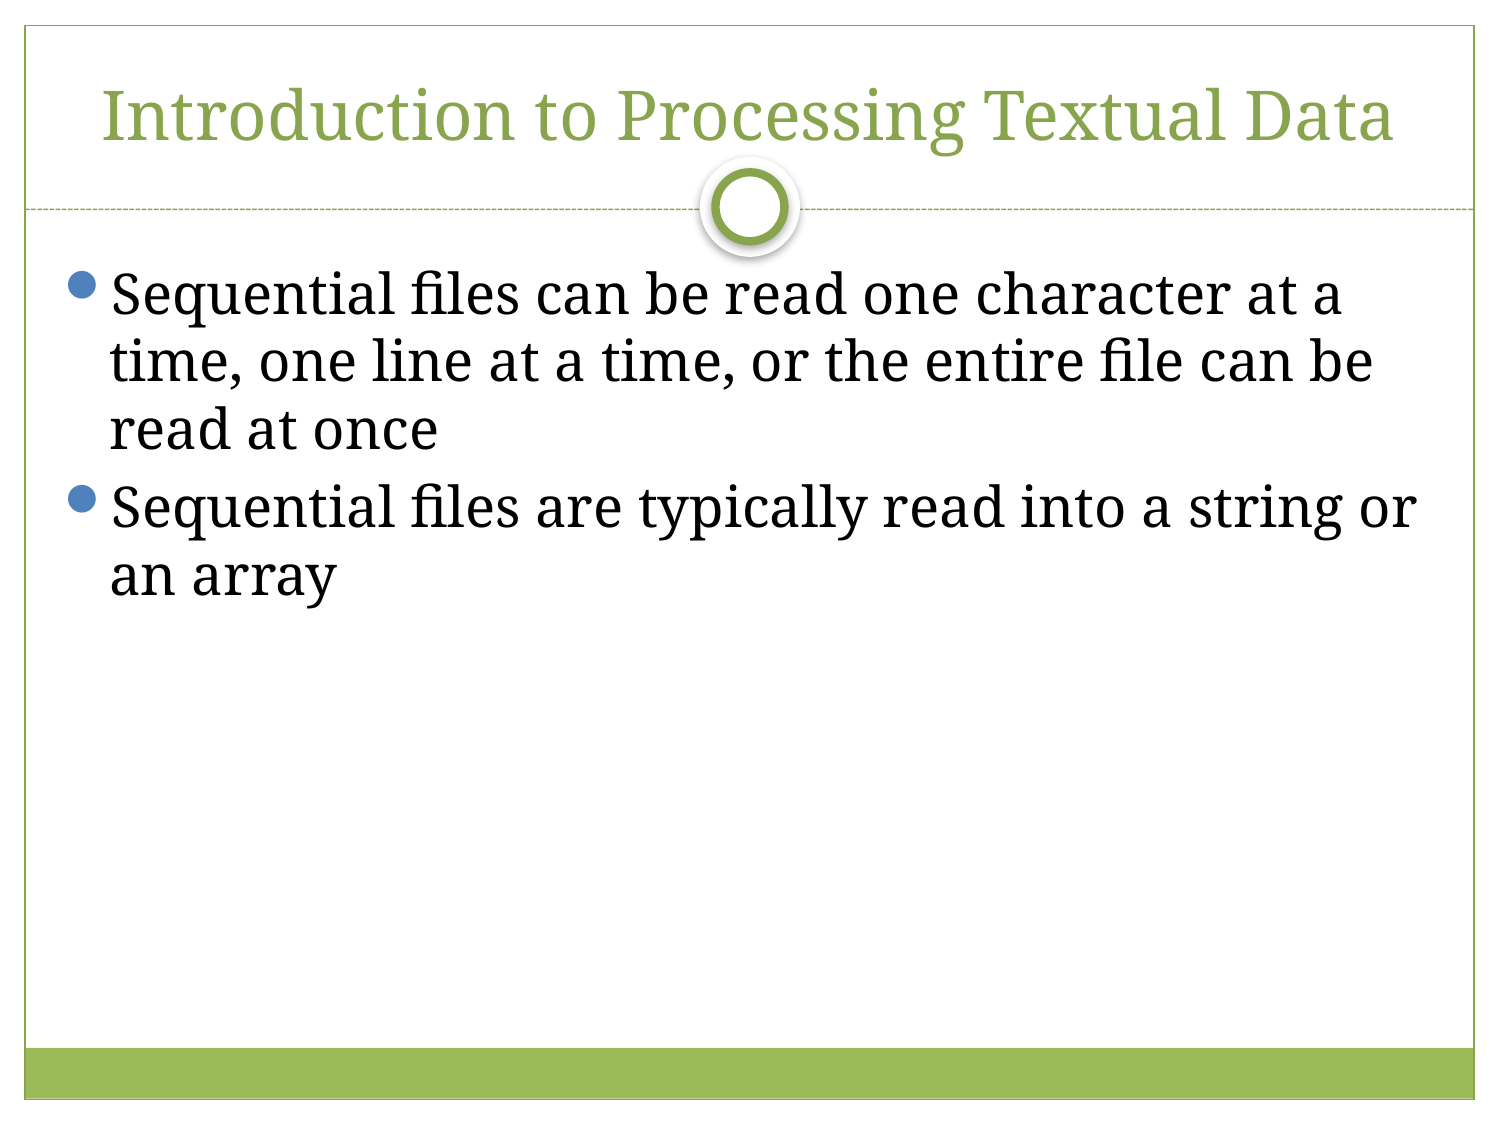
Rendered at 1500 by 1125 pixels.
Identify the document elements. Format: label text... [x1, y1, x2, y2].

title Introduction to Processing Textual Data [49, 37, 1450, 162]
list Sequential files can be read one character at a time, one line at a time, or the entire file can be read at once Sequential files are typically read into a string or an array [49, 250, 1445, 1001]
